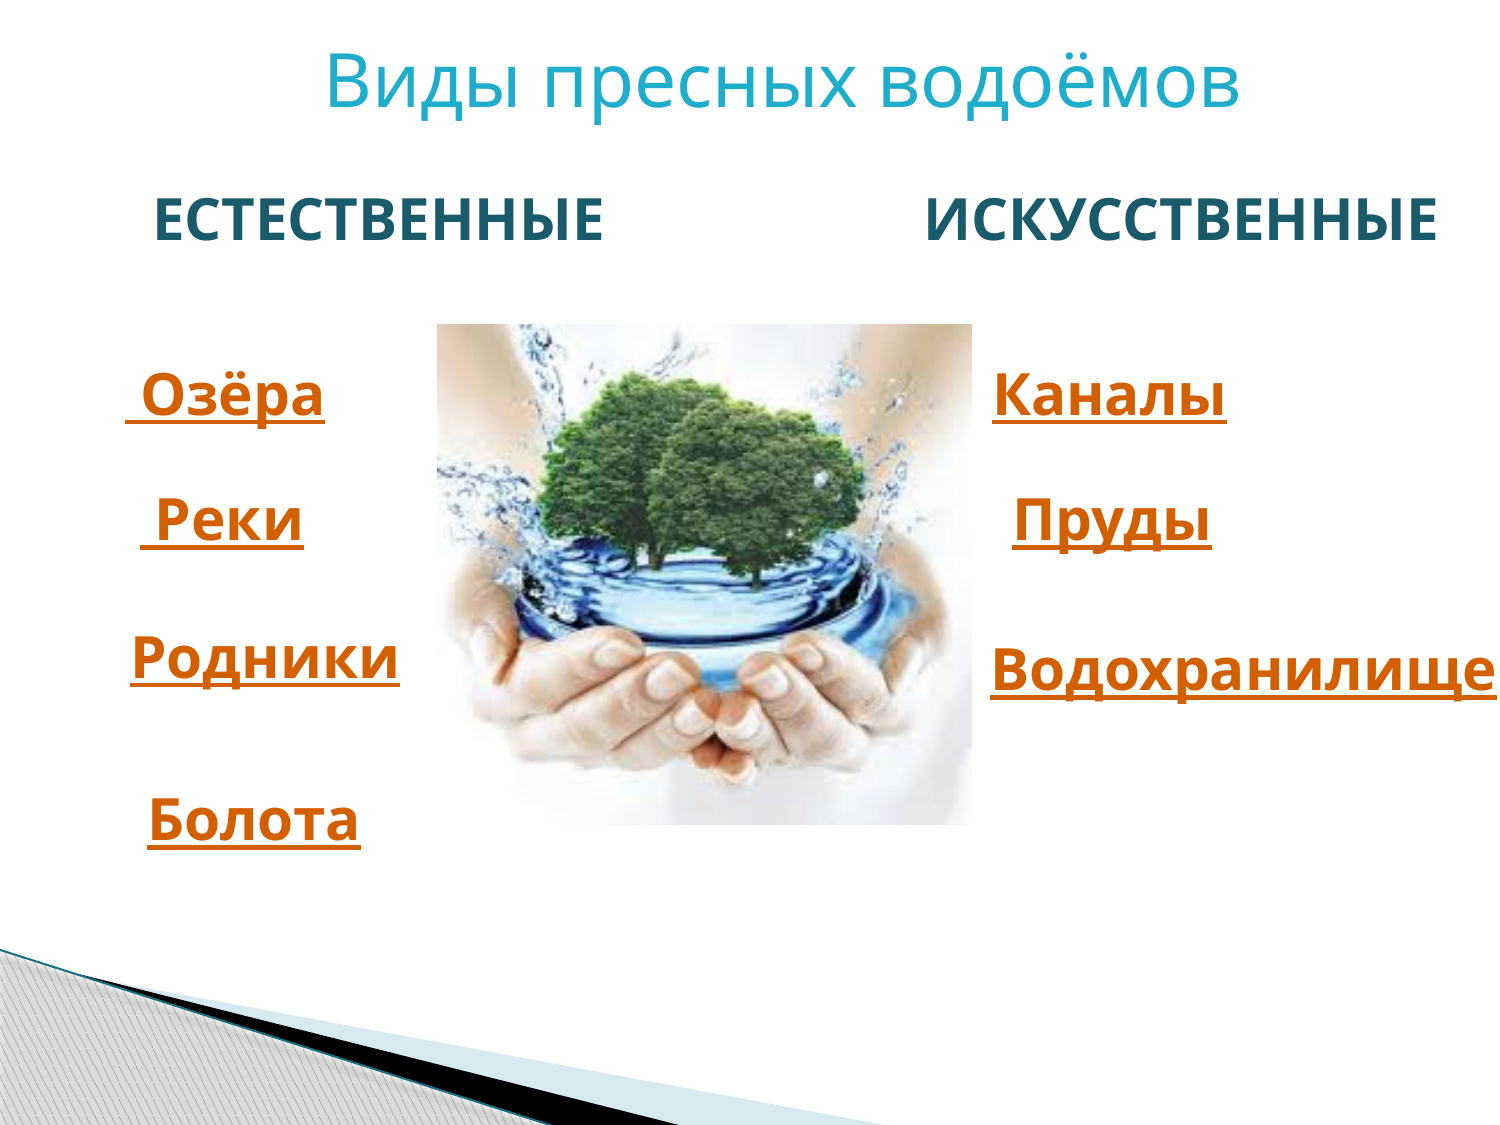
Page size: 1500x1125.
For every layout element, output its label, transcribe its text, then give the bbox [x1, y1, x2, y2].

text_box Водохранилище [977, 624, 1500, 719]
text_box Реки [124, 474, 363, 569]
text_box Виды пресных водоёмов [308, 24, 1258, 130]
picture [437, 324, 972, 825]
text_box Пруды [997, 474, 1227, 569]
text_box ИСКУССТВЕННЫЕ [909, 174, 1454, 260]
text_box Родники [115, 612, 415, 707]
text_box Болота [132, 774, 376, 869]
text_box ЕСТЕСТВЕННЫЕ [137, 174, 620, 260]
text_box Каналы [977, 349, 1243, 444]
text_box Озёра [110, 349, 341, 444]
